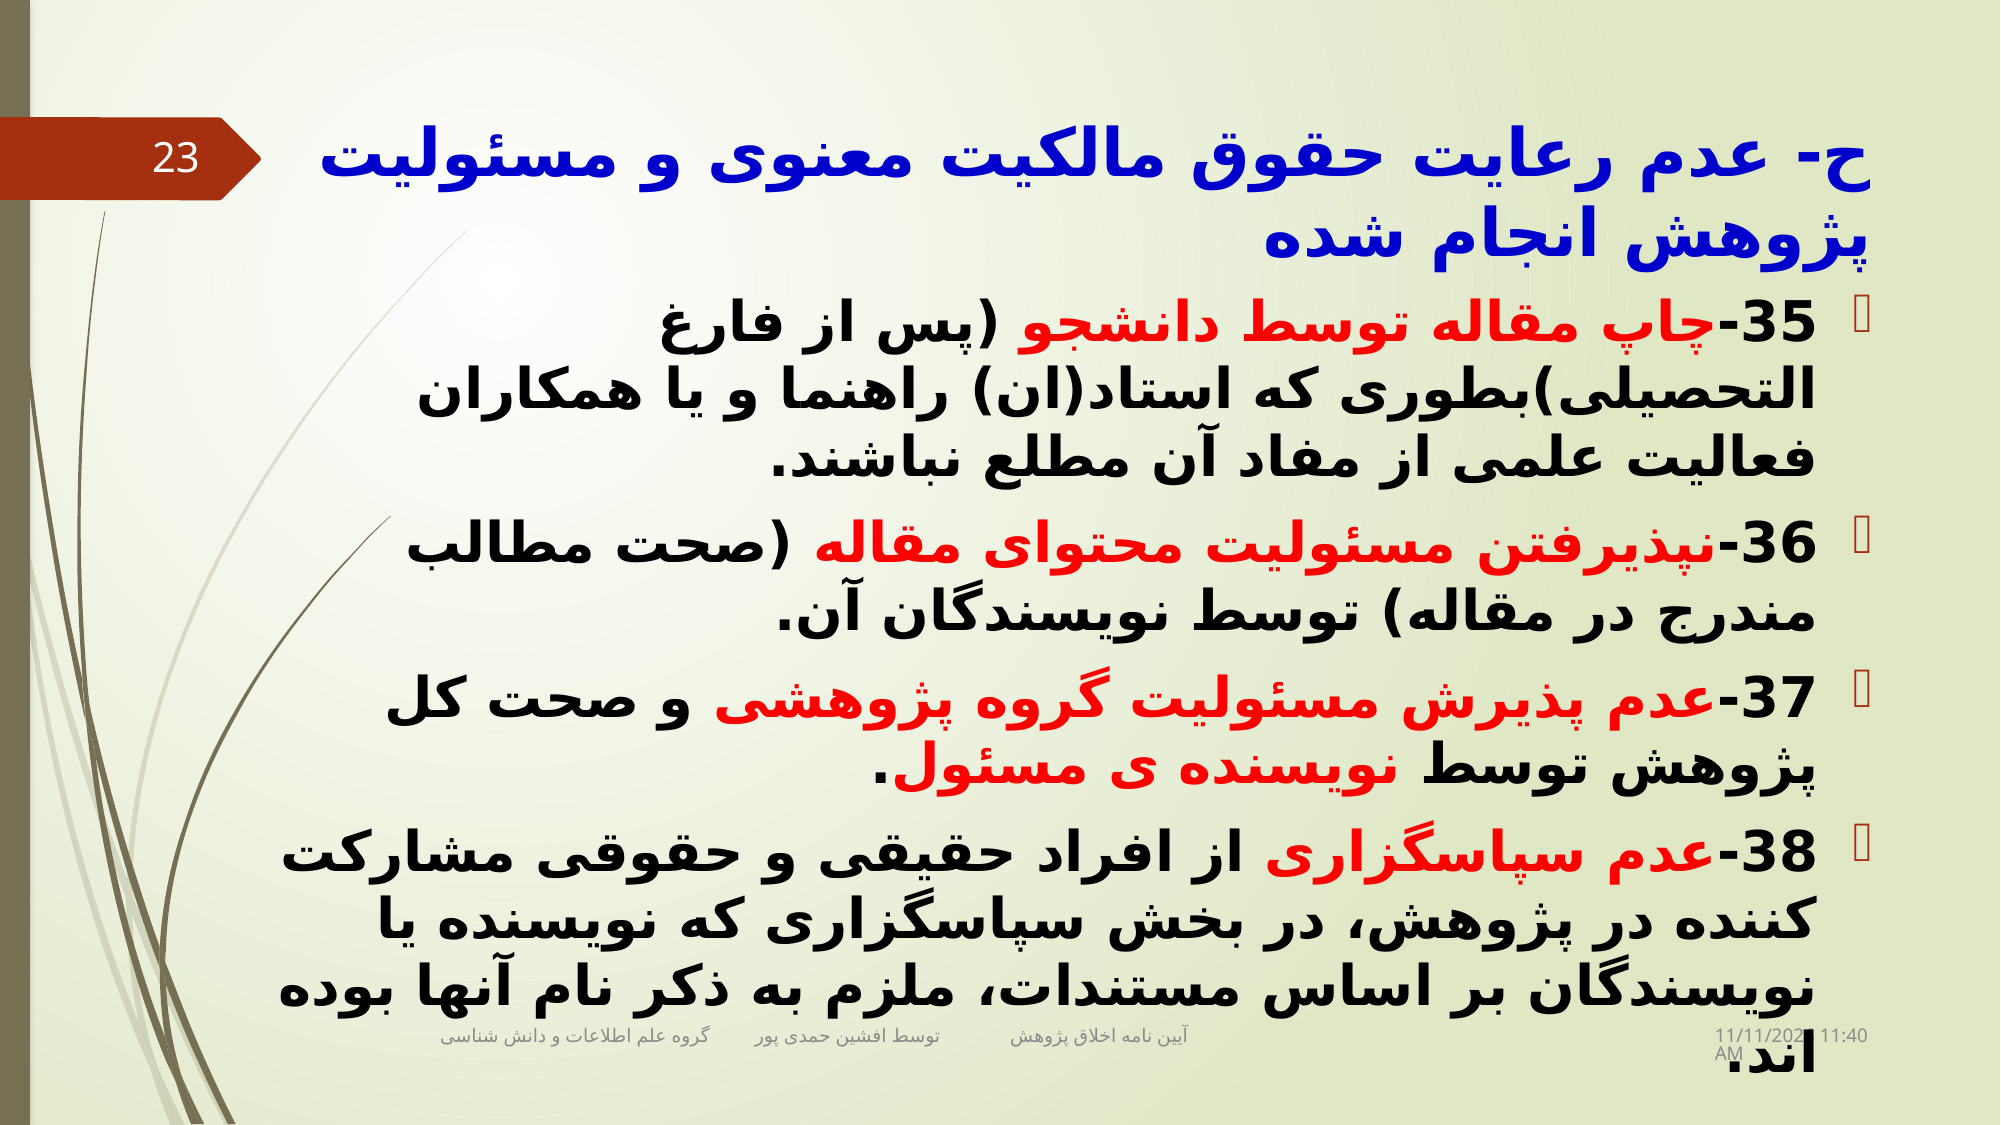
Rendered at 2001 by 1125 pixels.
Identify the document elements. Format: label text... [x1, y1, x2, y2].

title ح- عدم رعایت حقوق مالکیت معنوی و مسئولیت پژوهش انجام شده [252, 102, 1888, 278]
slide_number 23 [87, 129, 216, 190]
slide_number 17 دسامبر 18 [1699, 1005, 1888, 1067]
footer آیین نامه اخلاق پژوهش توسط افشین حمدی پور گروه علم اطلاعات و دانش شناسی [424, 1006, 1675, 1067]
list 35-چاپ مقاله توسط دانشجو (پس از فارغ التحصیلی)بطوری که استاد(ان) راهنما و یا همکاران فعالیت علمی از مفاد آن مطلع نباشند. 36-نپذیرفتن مسئولیت محتوای مقاله (صحت مطالب مندرج در مقاله) توسط نویسندگان آن. 37-عدم پذیرش مسئولیت گروه پژوهشی و صحت کل پژوهش توسط نویسنده ی مسئول. 38-عدم سپاسگزاری از افراد حقیقی و حقوقی مشارکت کننده در پژوهش، در بخش سپاسگزاری که نویسنده یا نویسندگان بر اساس مستندات، ملزم به ذکر نام آنها بوده اند. [252, 278, 1888, 1093]
